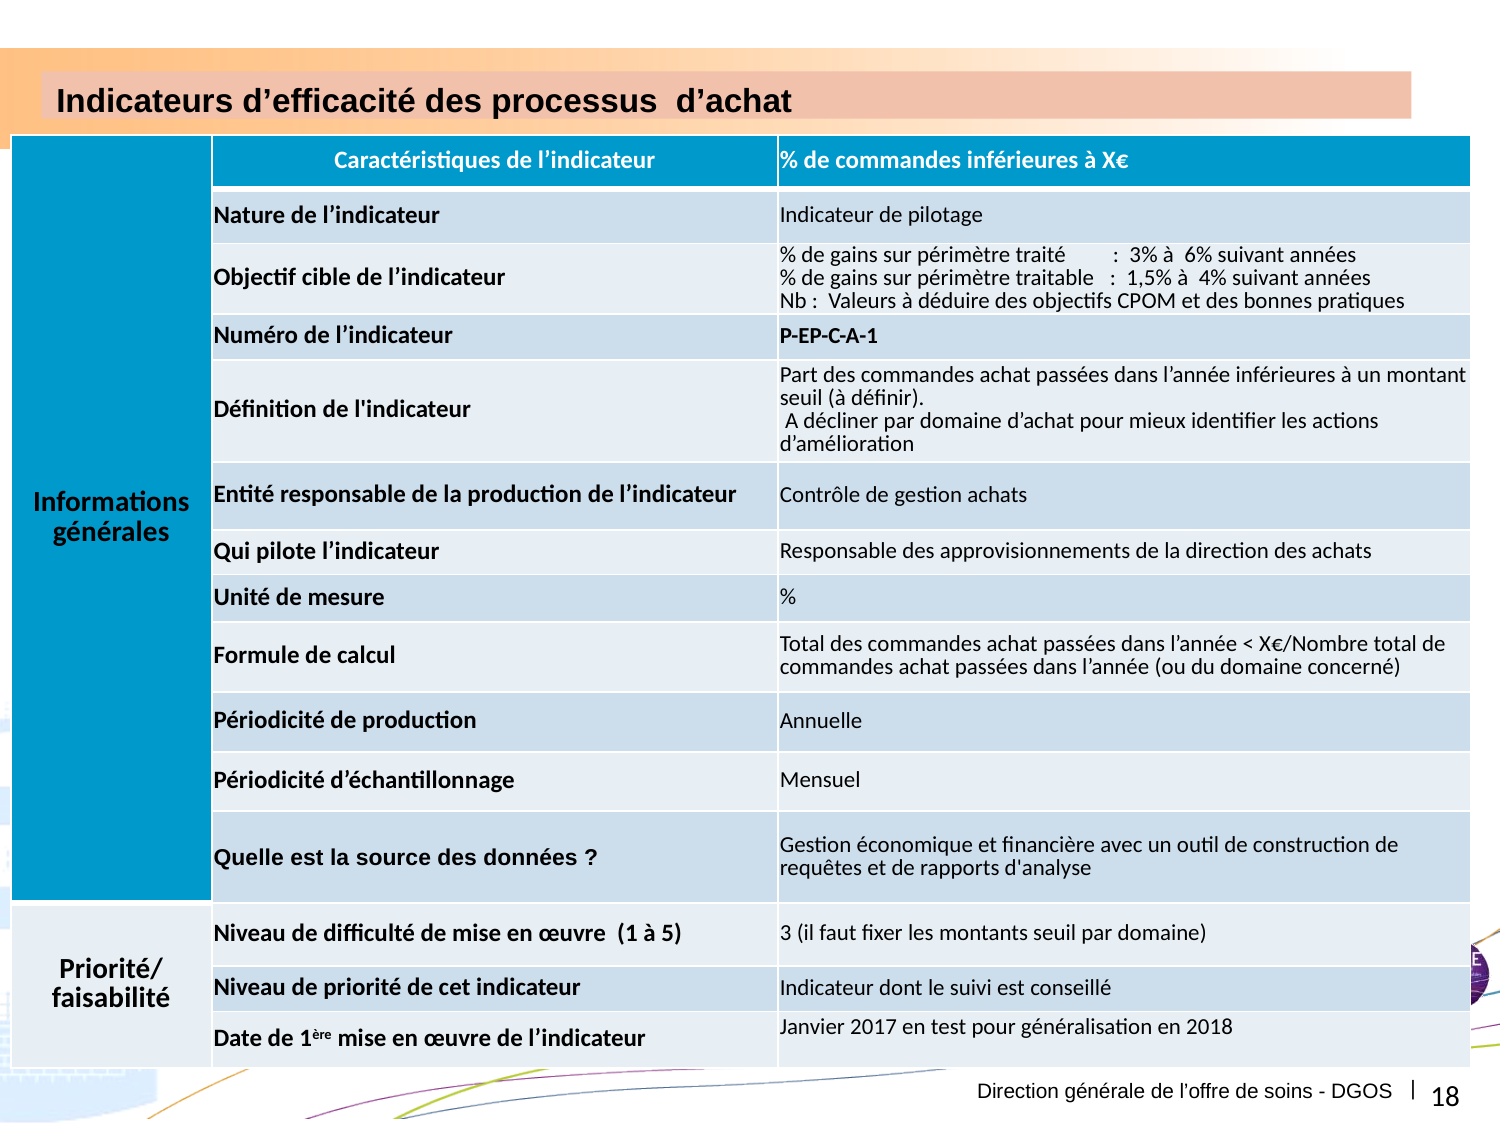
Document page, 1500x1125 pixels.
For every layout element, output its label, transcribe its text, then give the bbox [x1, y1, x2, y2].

table_cell Janvier 2017 en test pour généralisation en 2018 [779, 1012, 1470, 1067]
table_cell Numéro de l’indicateur [213, 315, 777, 359]
table_cell Entité responsable de la production de l’indicateur [213, 463, 777, 529]
table_cell Formule de calcul [213, 623, 777, 691]
table_cell Nature de l’indicateur [213, 192, 777, 243]
table_cell Priorité/ faisabilité [12, 906, 211, 1067]
table_cell Responsable des approvisionnements de la direction des achats [779, 531, 1470, 574]
table_cell P-EP-C-A-1 [779, 315, 1470, 359]
text_box Indicateurs d’efficacité des processus d’achat [41, 71, 1412, 119]
table_cell Objectif cible de l’indicateur [213, 244, 777, 313]
table_cell Contrôle de gestion achats [779, 463, 1470, 529]
table_cell Indicateur de pilotage [779, 192, 1470, 243]
table_cell Part des commandes achat passées dans l’année inférieures à un montant seuil (à définir). A décliner par domaine d’achat pour mieux identifier les actions d’amélioration [779, 361, 1470, 461]
table_header Caractéristiques de l’indicateur [213, 136, 777, 186]
slide_number 18 [1430, 1077, 1463, 1103]
table_header % de commandes inférieures à X€ [779, 136, 1470, 186]
table_cell % de gains sur périmètre traité : 3% à 6% suivant années % de gains sur périmètre traitable : 1,5% à 4% suivant années Nb : Valeurs à déduire des objectifs CPOM et des bonnes pratiques [779, 244, 1470, 313]
table_cell Niveau de priorité de cet indicateur [213, 967, 777, 1011]
picture [164, 827, 1500, 1119]
table_cell % [779, 575, 1470, 621]
table_cell Total des commandes achat passées dans l’année < X€/Nombre total de commandes achat passées dans l’année (ou du domaine concerné) [779, 623, 1470, 691]
table_cell Qui pilote l’indicateur [213, 531, 777, 574]
table_cell Périodicité de production [213, 693, 777, 751]
table_cell Mensuel [779, 753, 1470, 810]
table_header Informations générales [12, 136, 211, 900]
table_cell Annuelle [779, 693, 1470, 751]
table_cell Quelle est la source des données ? [213, 812, 777, 902]
table_cell Définition de l'indicateur [213, 361, 777, 461]
table_cell Unité de mesure [213, 575, 777, 621]
table_cell 3 (il faut fixer les montants seuil par domaine) [779, 904, 1470, 965]
table_cell Gestion économique et financière avec un outil de construction de requêtes et de rapports d'analyse [779, 812, 1470, 902]
table_cell Indicateur dont le suivi est conseillé [779, 967, 1470, 1011]
table_cell Périodicité d’échantillonnage [213, 753, 777, 810]
table_cell Date de 1ère mise en œuvre de l’indicateur [213, 1012, 777, 1067]
table_cell Niveau de difficulté de mise en œuvre (1 à 5) [213, 904, 777, 965]
